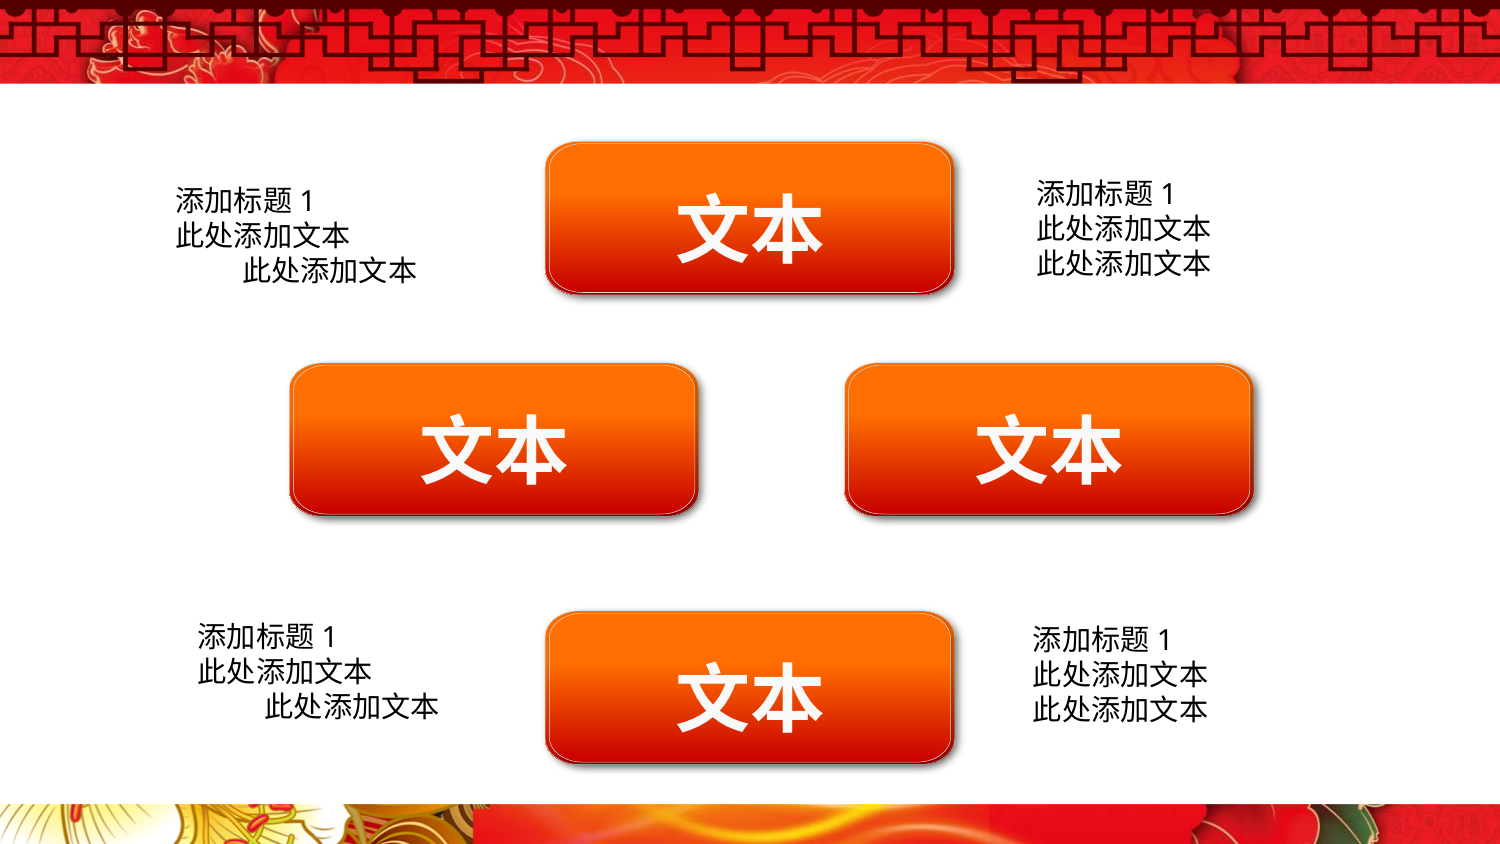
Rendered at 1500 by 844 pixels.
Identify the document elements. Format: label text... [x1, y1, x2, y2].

text_box 添加标题1 此处添加文本 此处添加文本 [183, 610, 455, 731]
picture [0, 805, 1500, 844]
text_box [289, 362, 699, 517]
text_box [844, 362, 1255, 517]
text_box 添加标题1 此处添加文本 此处添加文本 [1018, 613, 1290, 734]
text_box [545, 610, 955, 765]
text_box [545, 141, 955, 295]
text_box 添加标题1 此处添加文本 此处添加文本 [1021, 168, 1294, 288]
text_box 添加标题1 此处添加文本 此处添加文本 [160, 175, 433, 295]
picture [0, 0, 1500, 83]
